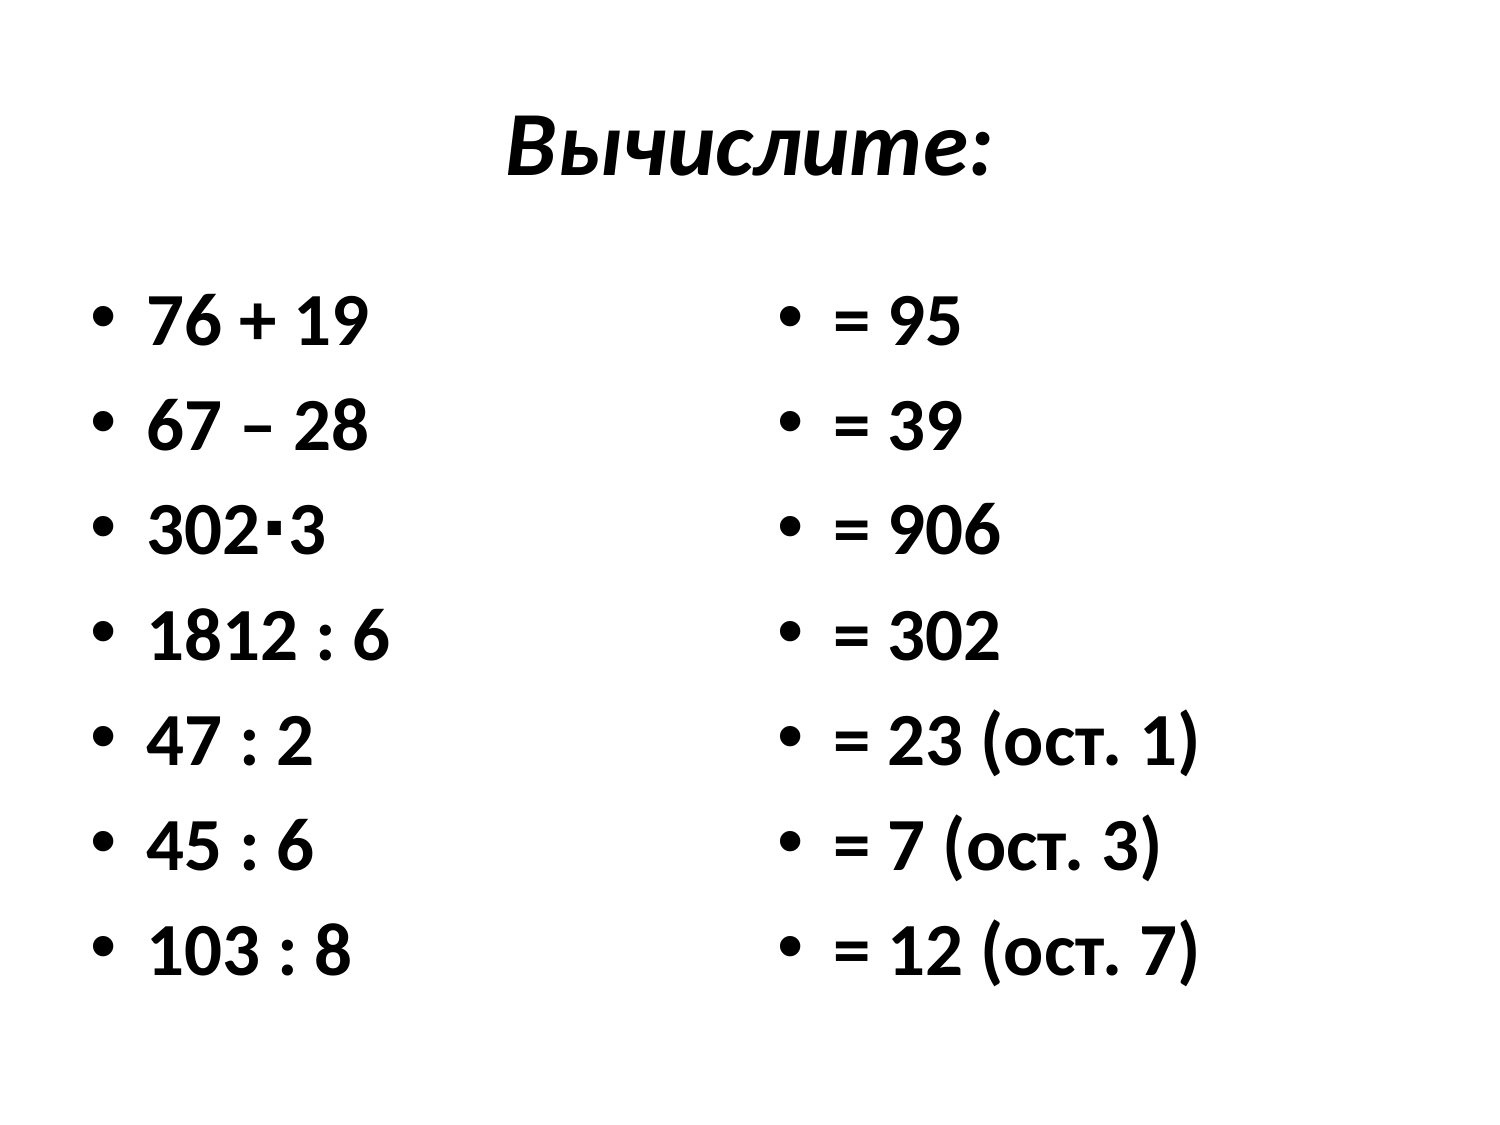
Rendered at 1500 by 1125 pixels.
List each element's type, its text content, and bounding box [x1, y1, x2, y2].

title Вычислите: [75, 45, 1425, 233]
list = 95 = 39 = 906 = 302 = 23 (ост. 1) = 7 (ост. 3) = 12 (ост. 7) [762, 262, 1425, 1005]
list 76 + 19 67 – 28 302∙3 1812 : 6 47 : 2 45 : 6 103 : 8 [75, 262, 738, 1005]
